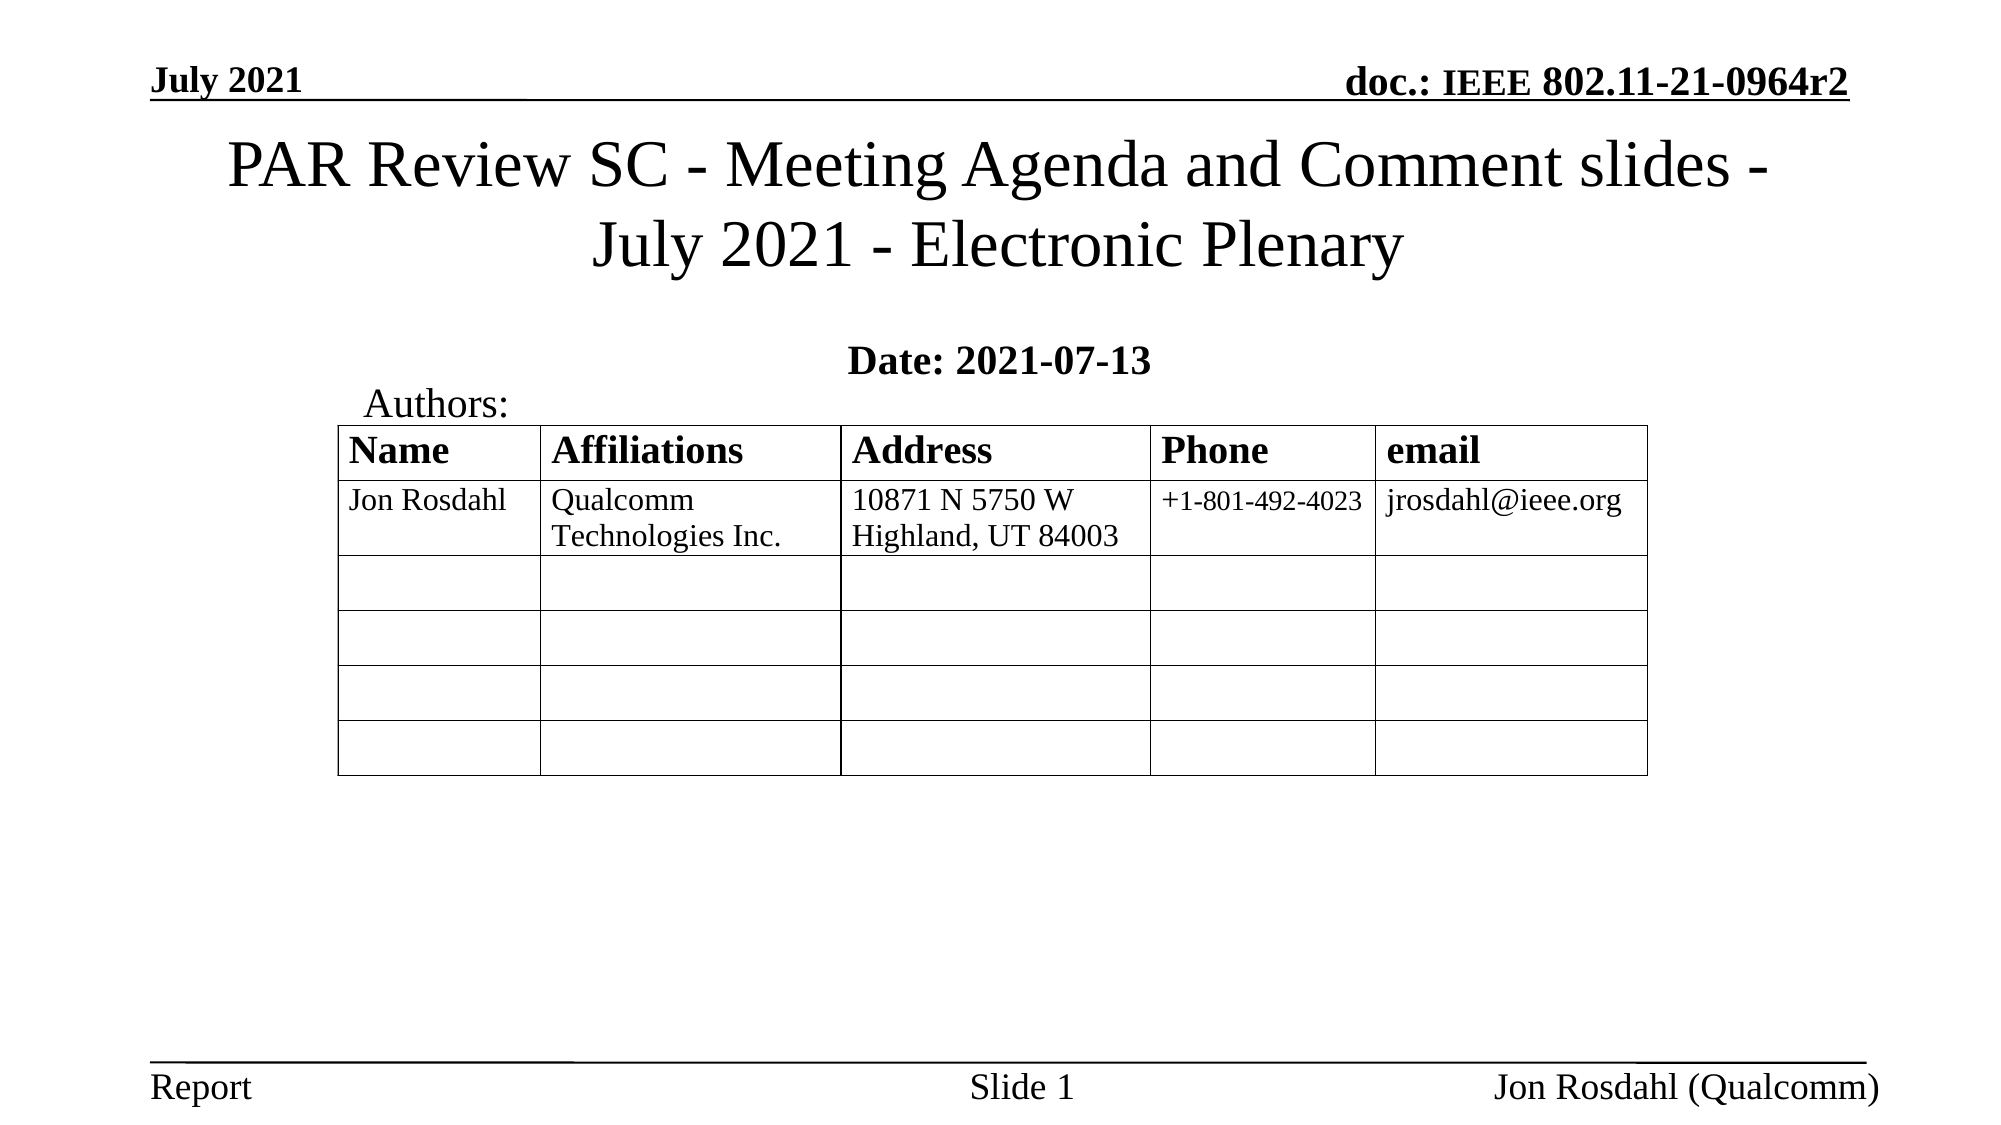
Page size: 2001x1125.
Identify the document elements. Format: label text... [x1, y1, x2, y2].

text_box Authors: [348, 368, 586, 423]
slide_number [149, 49, 431, 100]
slide_number Slide 1 [950, 1061, 1095, 1125]
title PAR Review SC - Meeting Agenda and Comment slides - July 2021 - Electronic Plenary [149, 112, 1850, 288]
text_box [337, 424, 1651, 823]
footer Jon Rosdahl (Qualcomm) [1436, 1061, 1881, 1108]
list Date: 2021-07-13 [149, 324, 1850, 1000]
